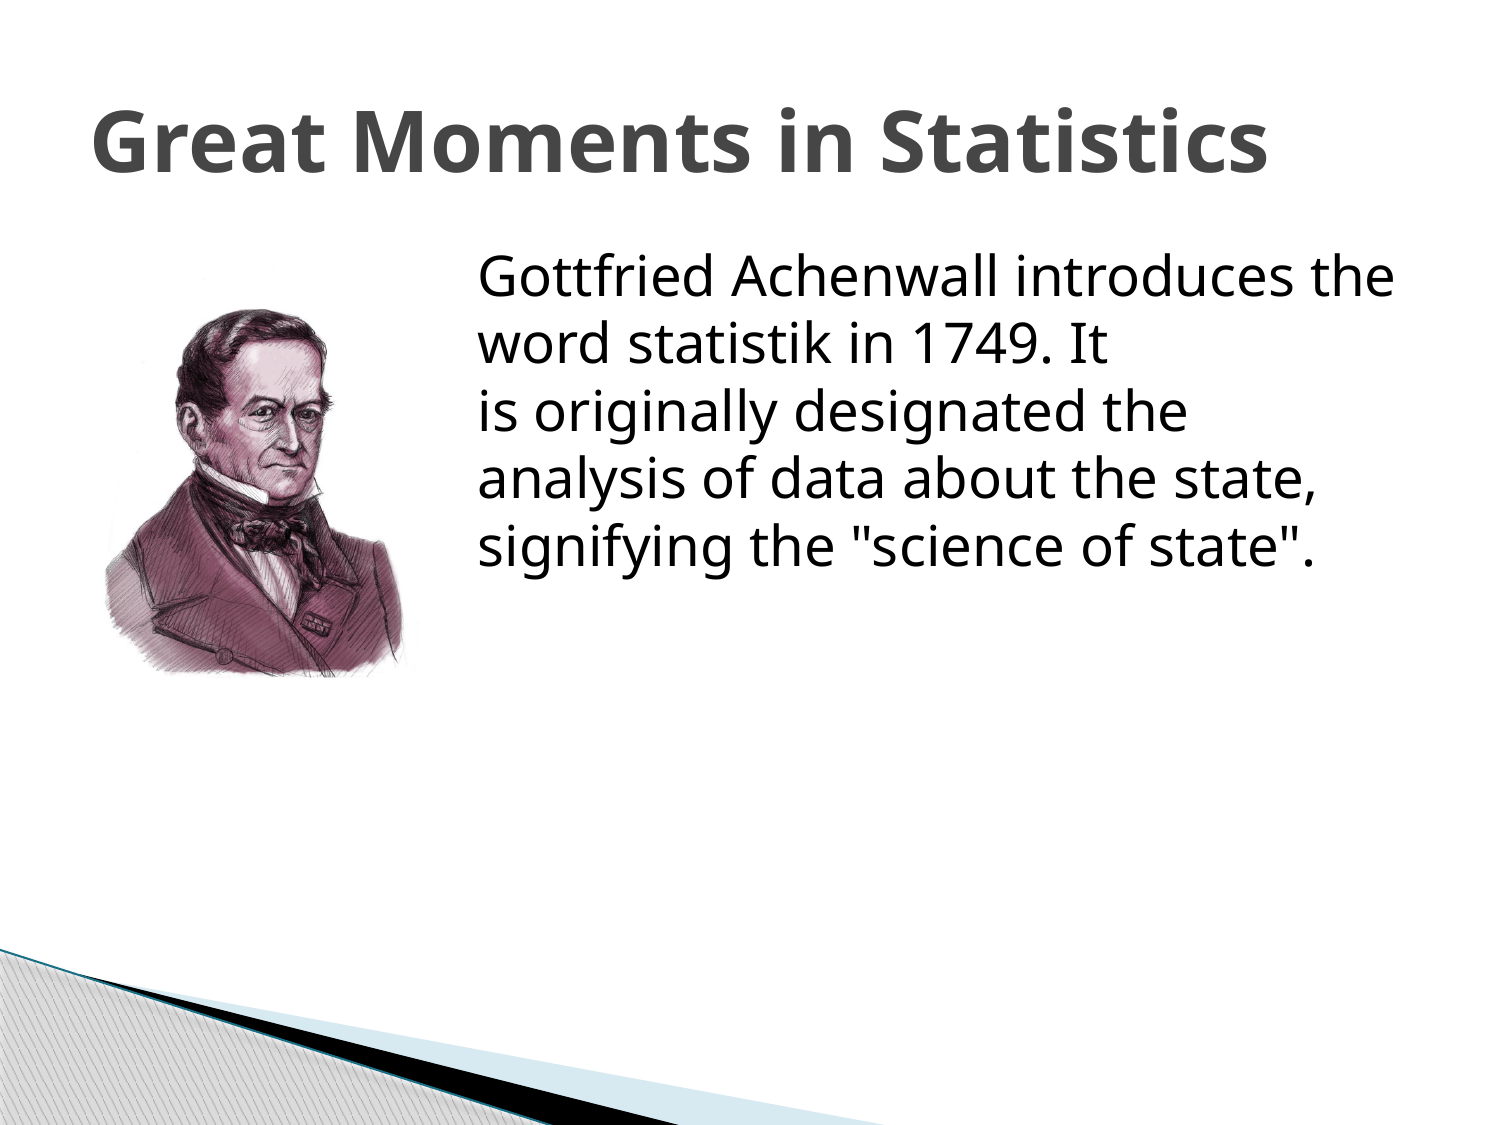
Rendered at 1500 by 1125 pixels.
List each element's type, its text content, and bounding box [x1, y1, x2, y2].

picture [74, 232, 455, 711]
list Gottfried Achenwall introduces the word statistik in 1749. It is originally designated the analysis of data about the state, signifying the "science of state". [444, 232, 1429, 975]
title Great Moments in Statistics [75, 45, 1425, 233]
